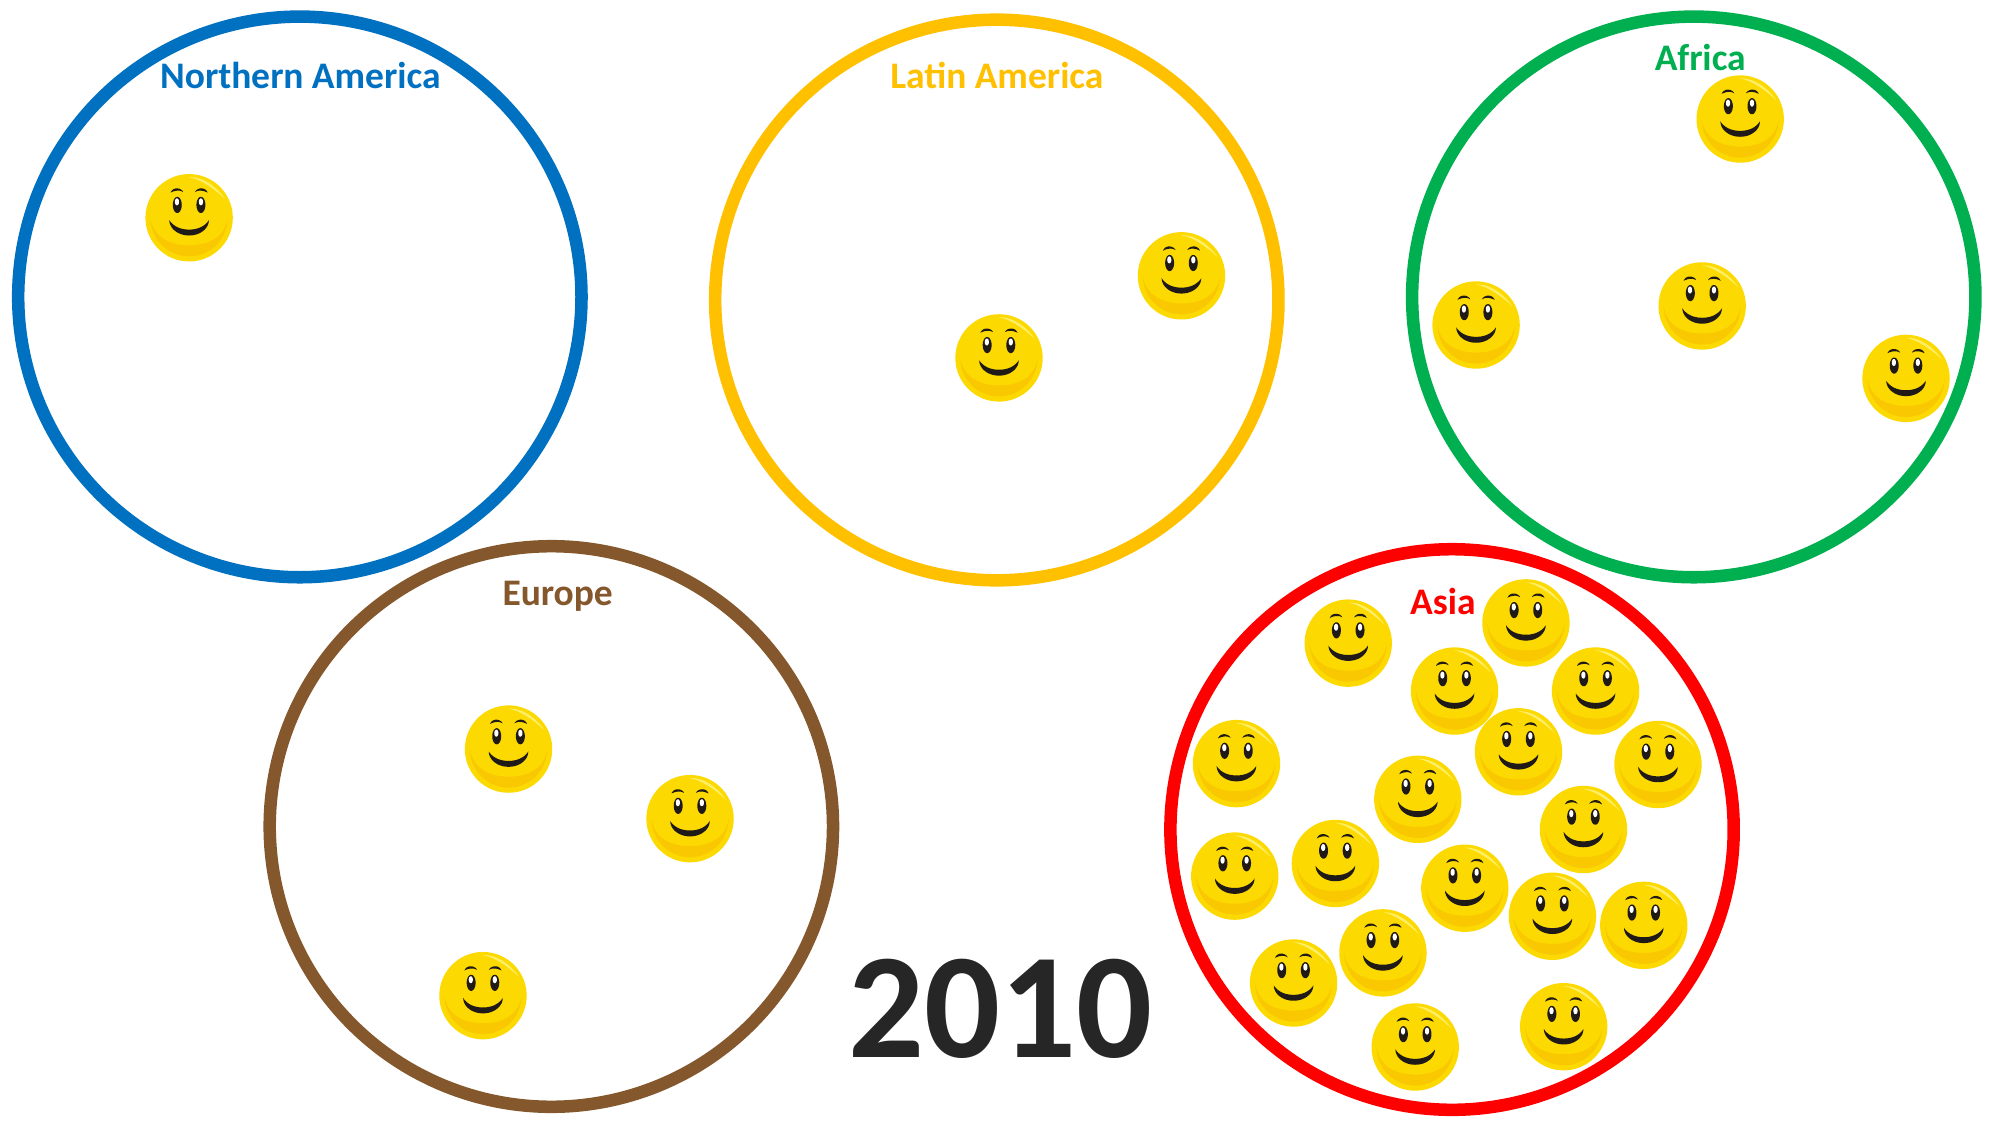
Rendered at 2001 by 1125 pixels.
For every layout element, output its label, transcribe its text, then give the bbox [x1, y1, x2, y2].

picture [439, 951, 527, 1040]
picture [1249, 939, 1338, 1027]
picture [1304, 599, 1392, 687]
picture [1519, 982, 1608, 1071]
text_box Northern America [145, 43, 497, 104]
picture [464, 705, 553, 793]
picture [1696, 75, 1784, 163]
text_box [17, 61, 583, 579]
text_box Europe [488, 560, 647, 621]
picture [1190, 832, 1279, 920]
picture [1137, 232, 1226, 320]
picture [1432, 281, 1520, 369]
text_box Latin America [875, 43, 1122, 104]
picture [1600, 881, 1688, 970]
text_box 2010 [820, 900, 1181, 1095]
picture [955, 314, 1043, 402]
text_box [268, 545, 835, 1108]
picture [646, 774, 734, 863]
picture [1339, 579, 1702, 997]
picture [1192, 719, 1281, 808]
picture [1291, 755, 1462, 908]
text_box Africa [1640, 25, 1788, 86]
picture [1862, 334, 1950, 423]
picture [145, 174, 233, 262]
text_box [714, 46, 1280, 582]
text_box [1411, 15, 1977, 579]
picture [1371, 1003, 1459, 1091]
text_box [178, 15, 422, 43]
text_box [1169, 548, 1735, 1111]
text_box [881, 18, 1112, 43]
text_box Asia [1395, 569, 1493, 630]
picture [1658, 262, 1746, 350]
